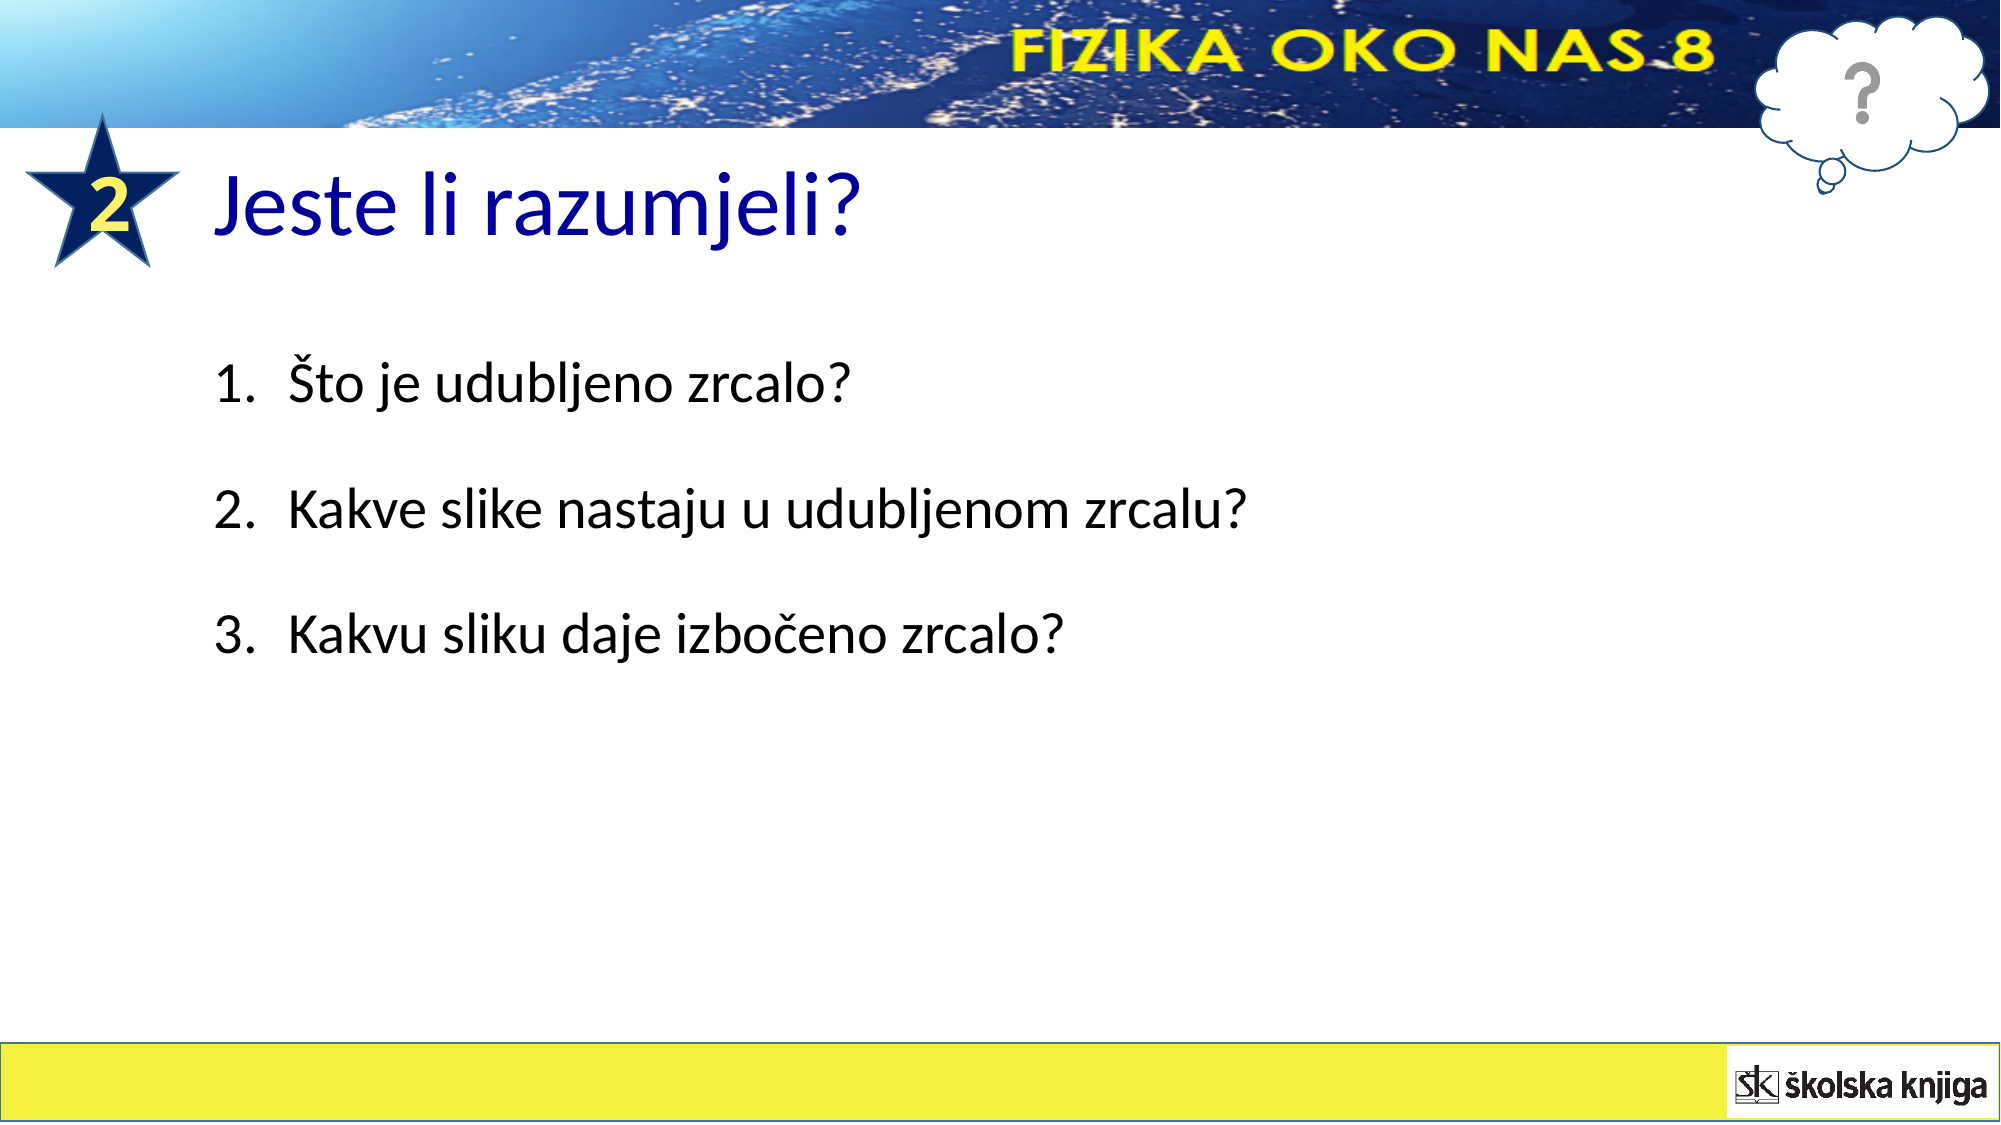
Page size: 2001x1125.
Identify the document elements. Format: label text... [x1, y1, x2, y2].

text_box [1753, 15, 1991, 128]
text_box 2 [24, 111, 181, 269]
text_box [1808, 50, 1917, 128]
list Što je udubljeno zrcalo? Kakve slike nastaju u udubljenom zrcalu? Kakvu sliku daje izbočeno zrcalo? [198, 301, 1278, 955]
text_box Jeste li razumjeli? [198, 128, 2000, 283]
picture [0, 0, 2000, 128]
picture [1727, 1046, 1998, 1118]
